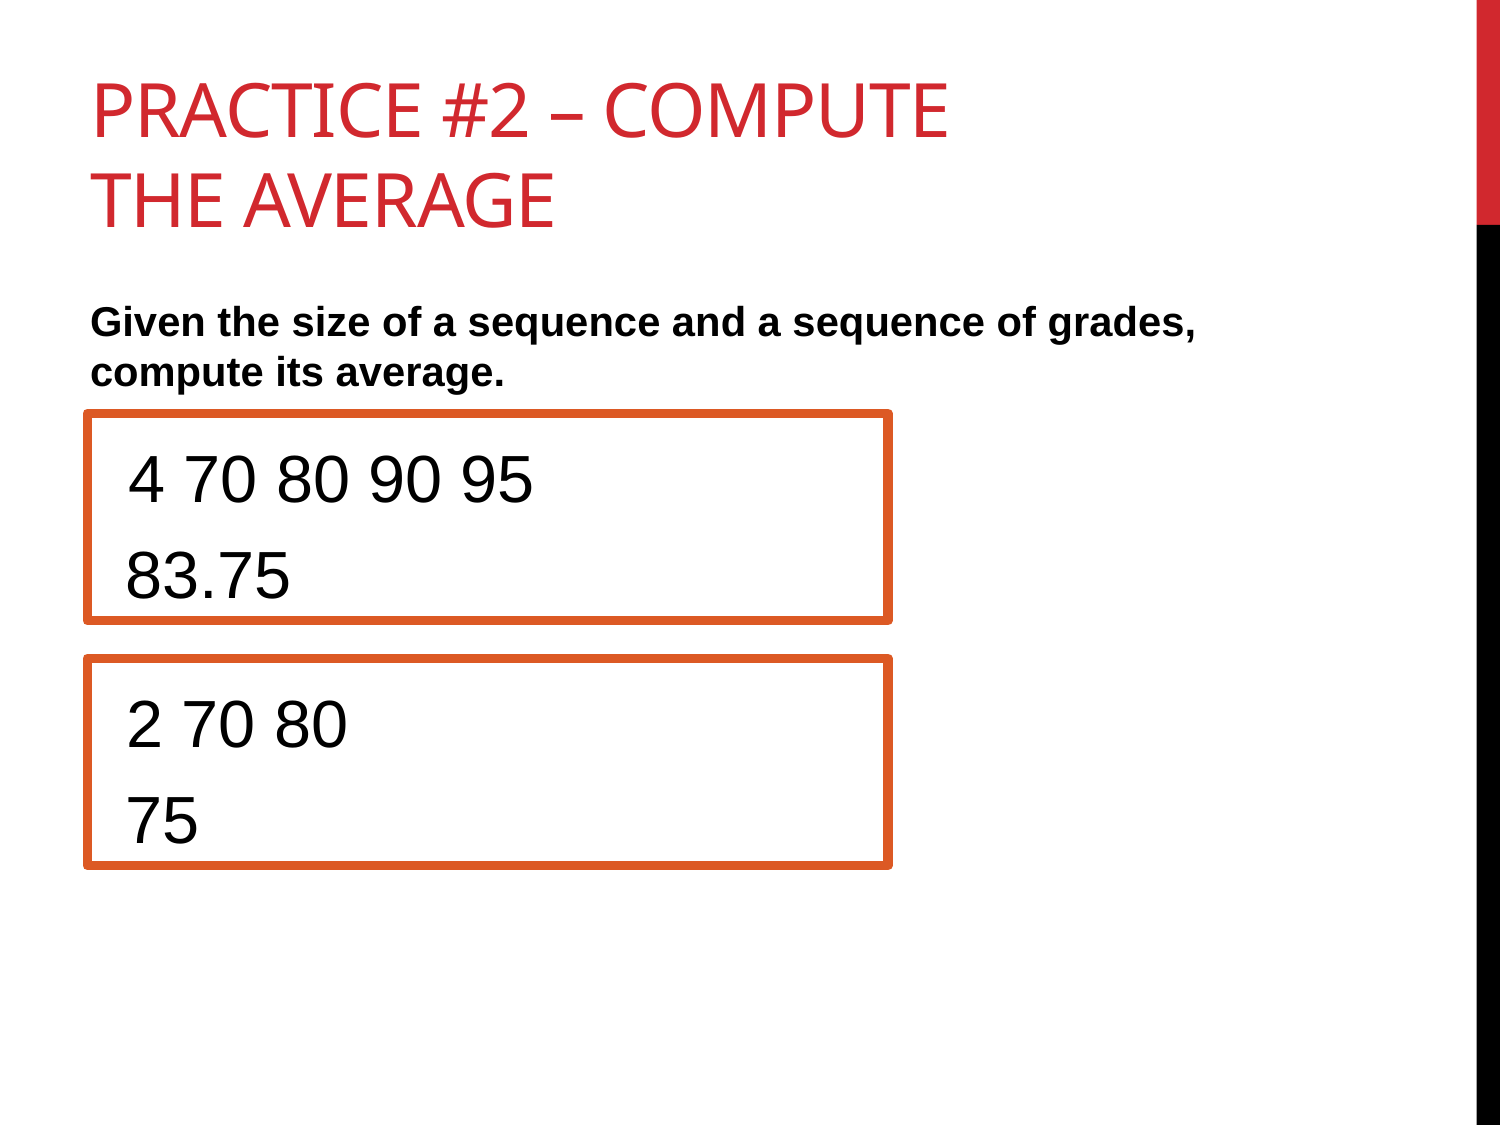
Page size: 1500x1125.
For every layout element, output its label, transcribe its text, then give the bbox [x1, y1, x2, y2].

title Practice #2 – Compute the average [75, 25, 1025, 250]
text_box [85, 656, 890, 868]
list Given the size of a sequence and a sequence of grades, compute its average. [75, 287, 1325, 1005]
text_box [85, 411, 890, 623]
